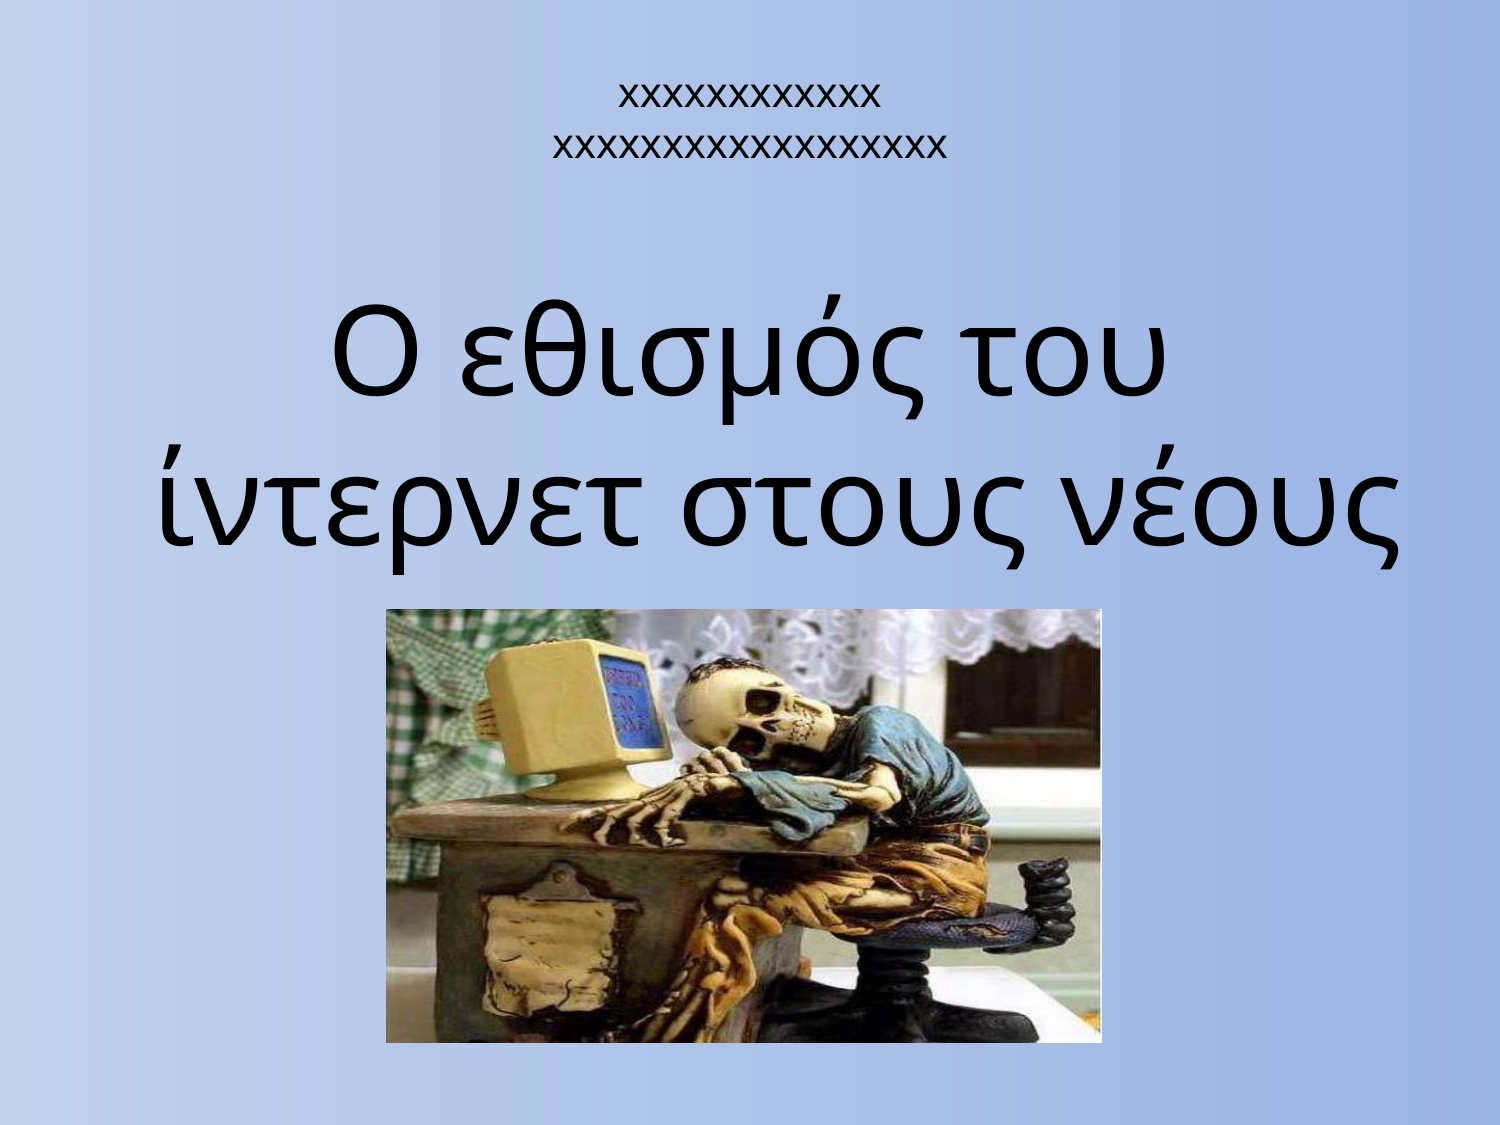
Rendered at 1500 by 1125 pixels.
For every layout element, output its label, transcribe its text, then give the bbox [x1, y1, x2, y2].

picture [386, 609, 1102, 1044]
title xxxxxxxxxxxx xxxxxxxxxxxxxxxxxx [75, 0, 1425, 233]
list Ο εθισμός του ίντερνετ στους νέους [75, 262, 1425, 1005]
